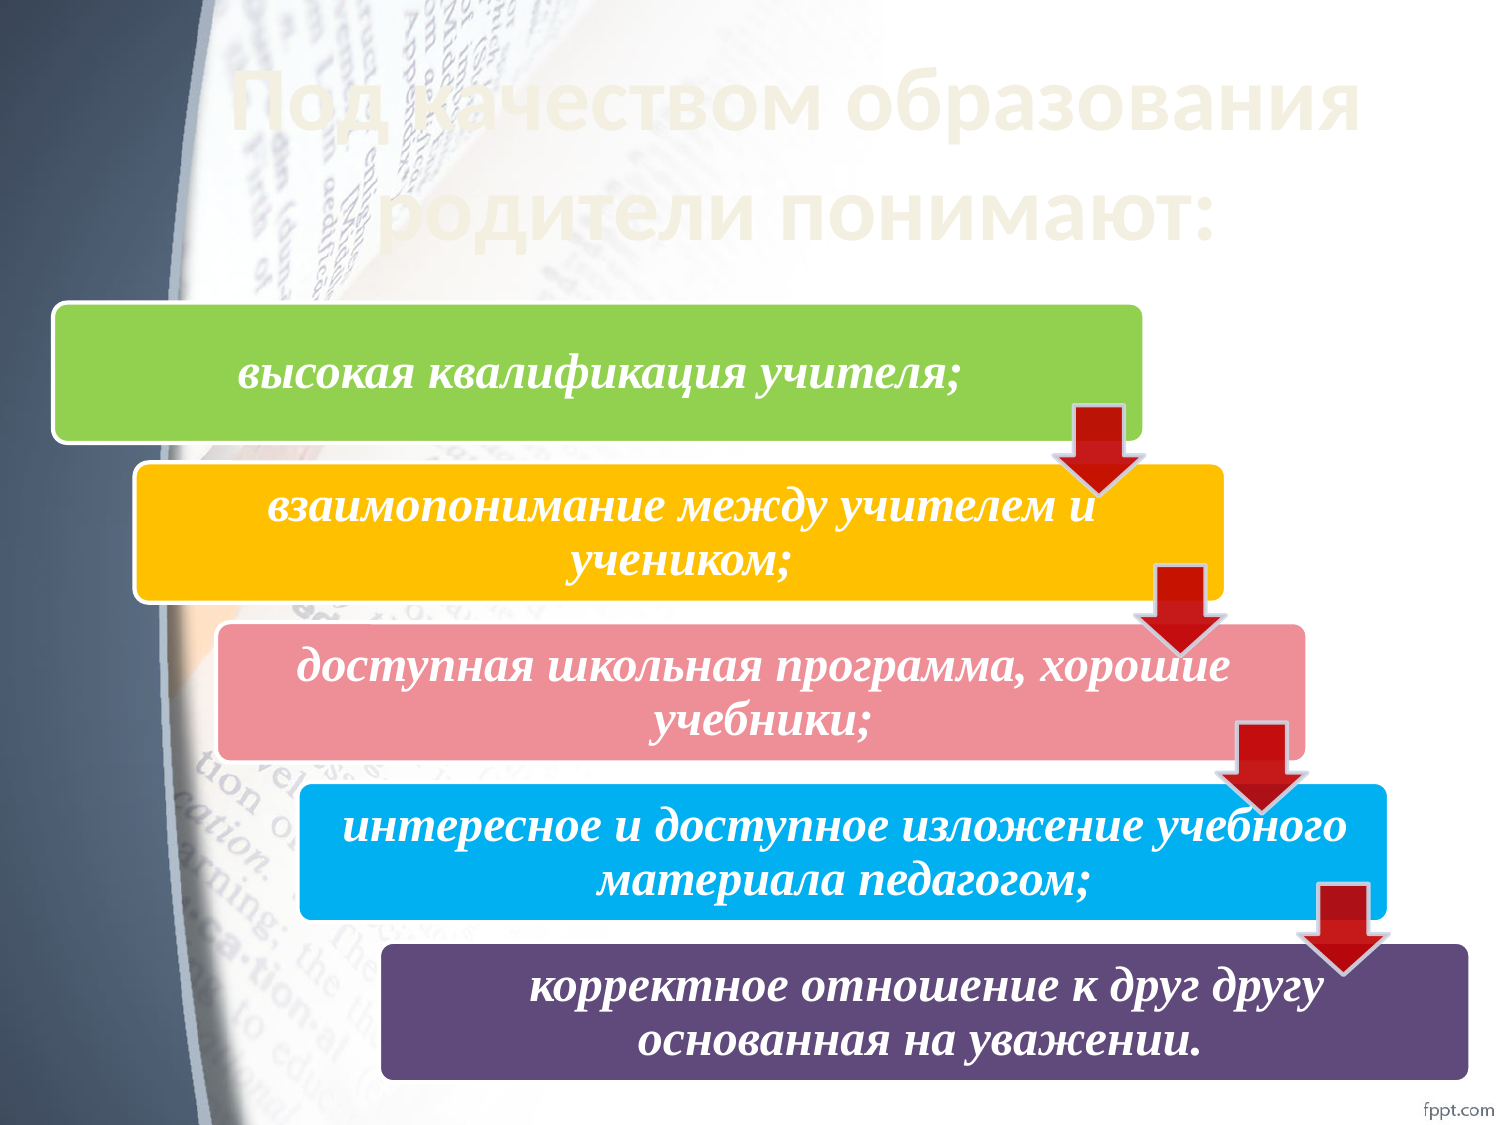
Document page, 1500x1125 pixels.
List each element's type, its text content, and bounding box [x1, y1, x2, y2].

picture [0, 0, 1500, 1125]
title Под качеством образования родители понимают: [183, 30, 1412, 147]
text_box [52, 302, 1471, 1083]
